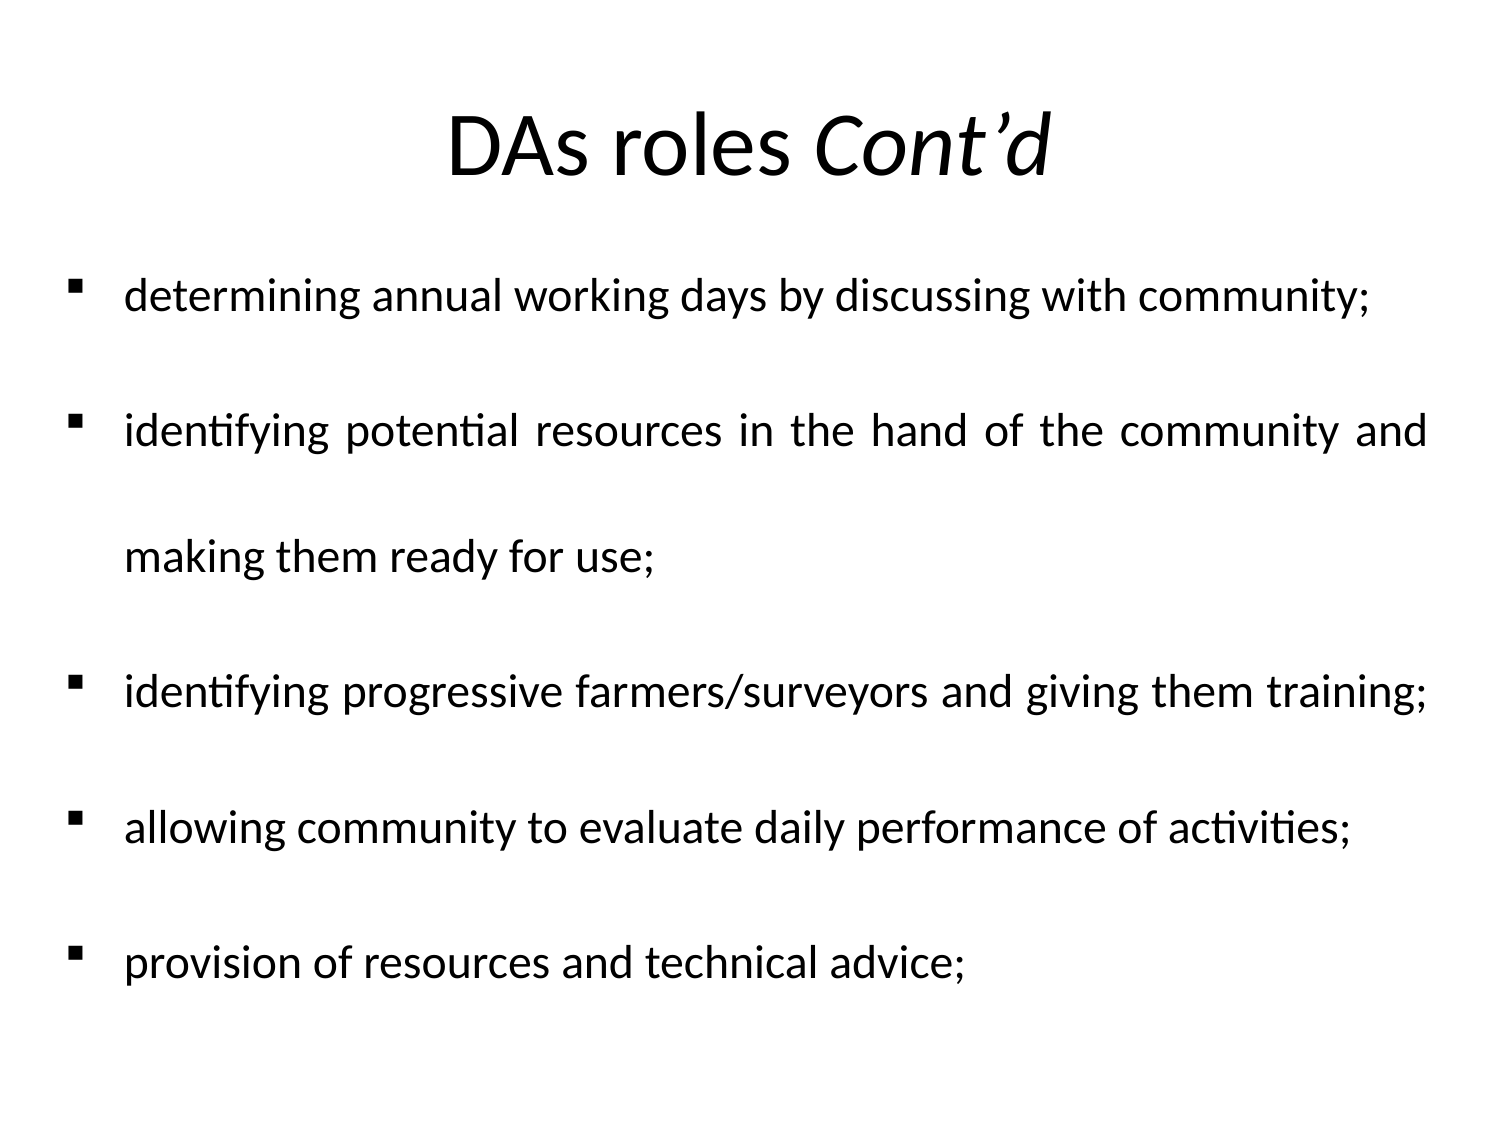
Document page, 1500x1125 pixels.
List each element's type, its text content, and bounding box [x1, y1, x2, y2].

title DAs roles Cont’d [74, 44, 1426, 187]
list determining annual working days by discussing with community; identifying potential resources in the hand of the community and making them ready for use; identifying progressive farmers/surveyors and giving them training; allowing community to evaluate daily performance of activities; provision of resources and technical advice; [49, 187, 1445, 1088]
